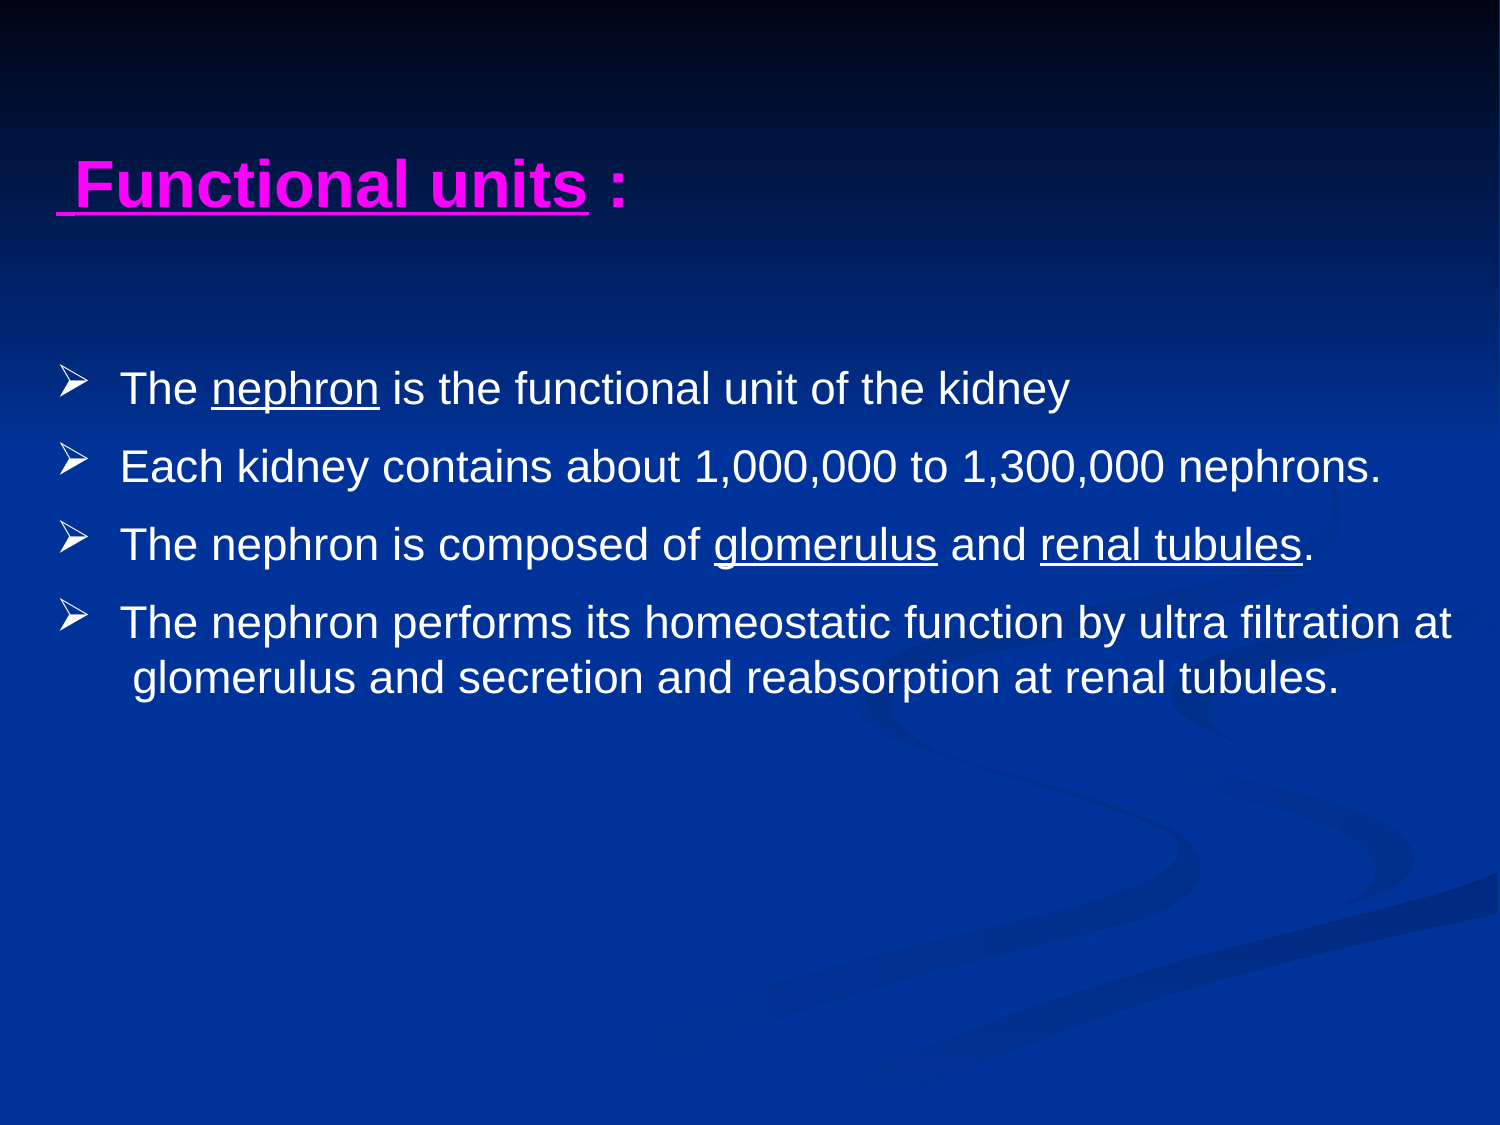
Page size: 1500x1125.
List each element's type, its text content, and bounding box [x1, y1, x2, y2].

text_box Functional units : The nephron is the functional unit of the kidney Each kidney contains about 1,000,000 to 1,300,000 nephrons. The nephron is composed of glomerulus and renal tubules. The nephron performs its homeostatic function by ultra filtration at glomerulus and secretion and reabsorption at renal tubules. [41, 125, 1479, 711]
